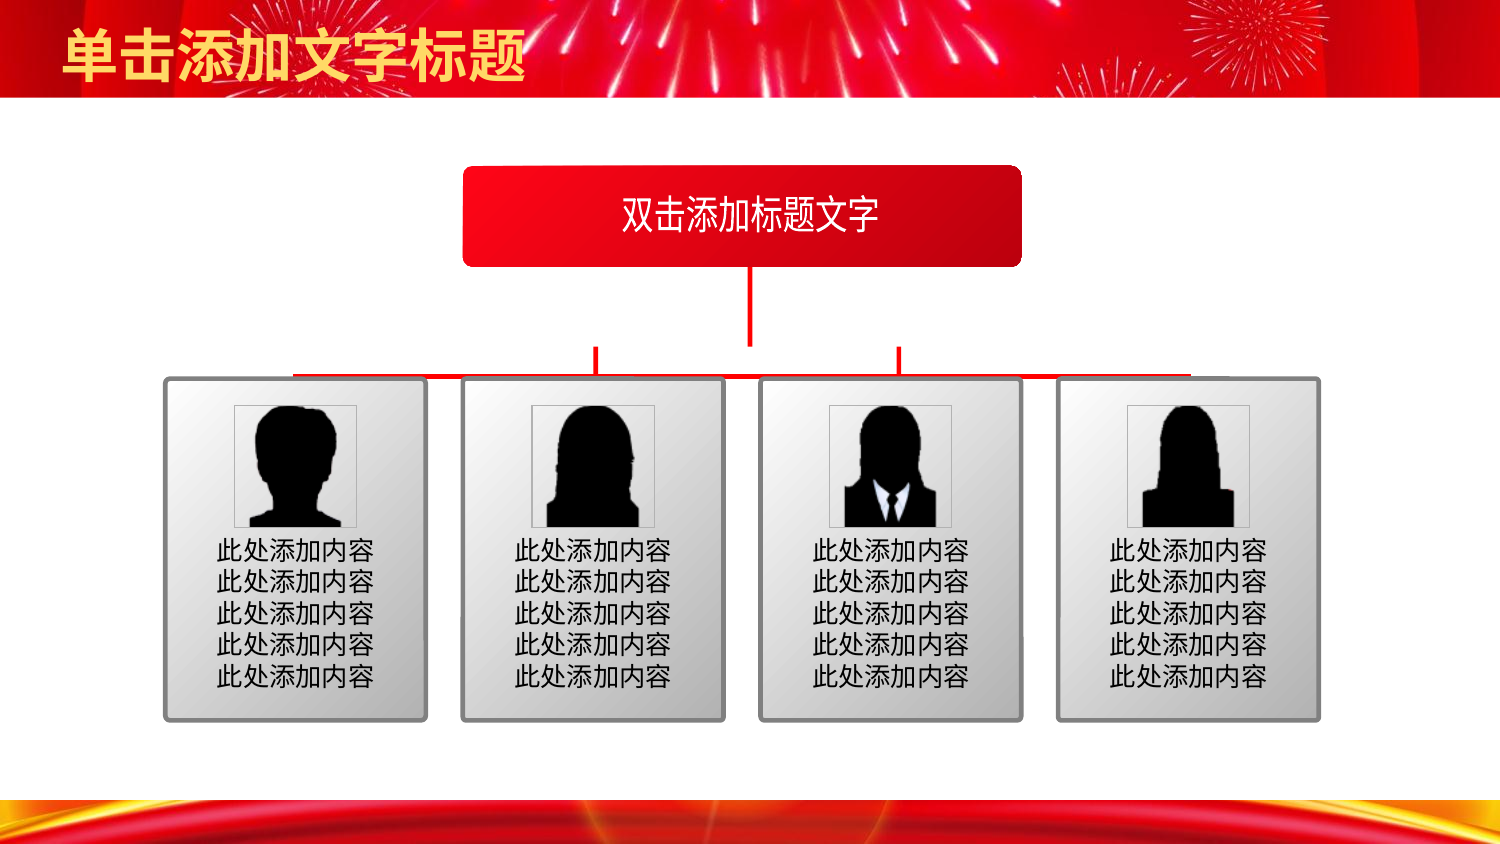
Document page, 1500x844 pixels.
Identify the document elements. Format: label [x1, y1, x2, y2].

picture [0, 0, 1500, 97]
text_box [760, 378, 1022, 721]
text_box [462, 378, 724, 721]
text_box [1058, 378, 1319, 721]
picture [0, 800, 1500, 844]
text_box [462, 165, 1022, 267]
text_box [165, 378, 426, 721]
text_box [296, 255, 1190, 390]
